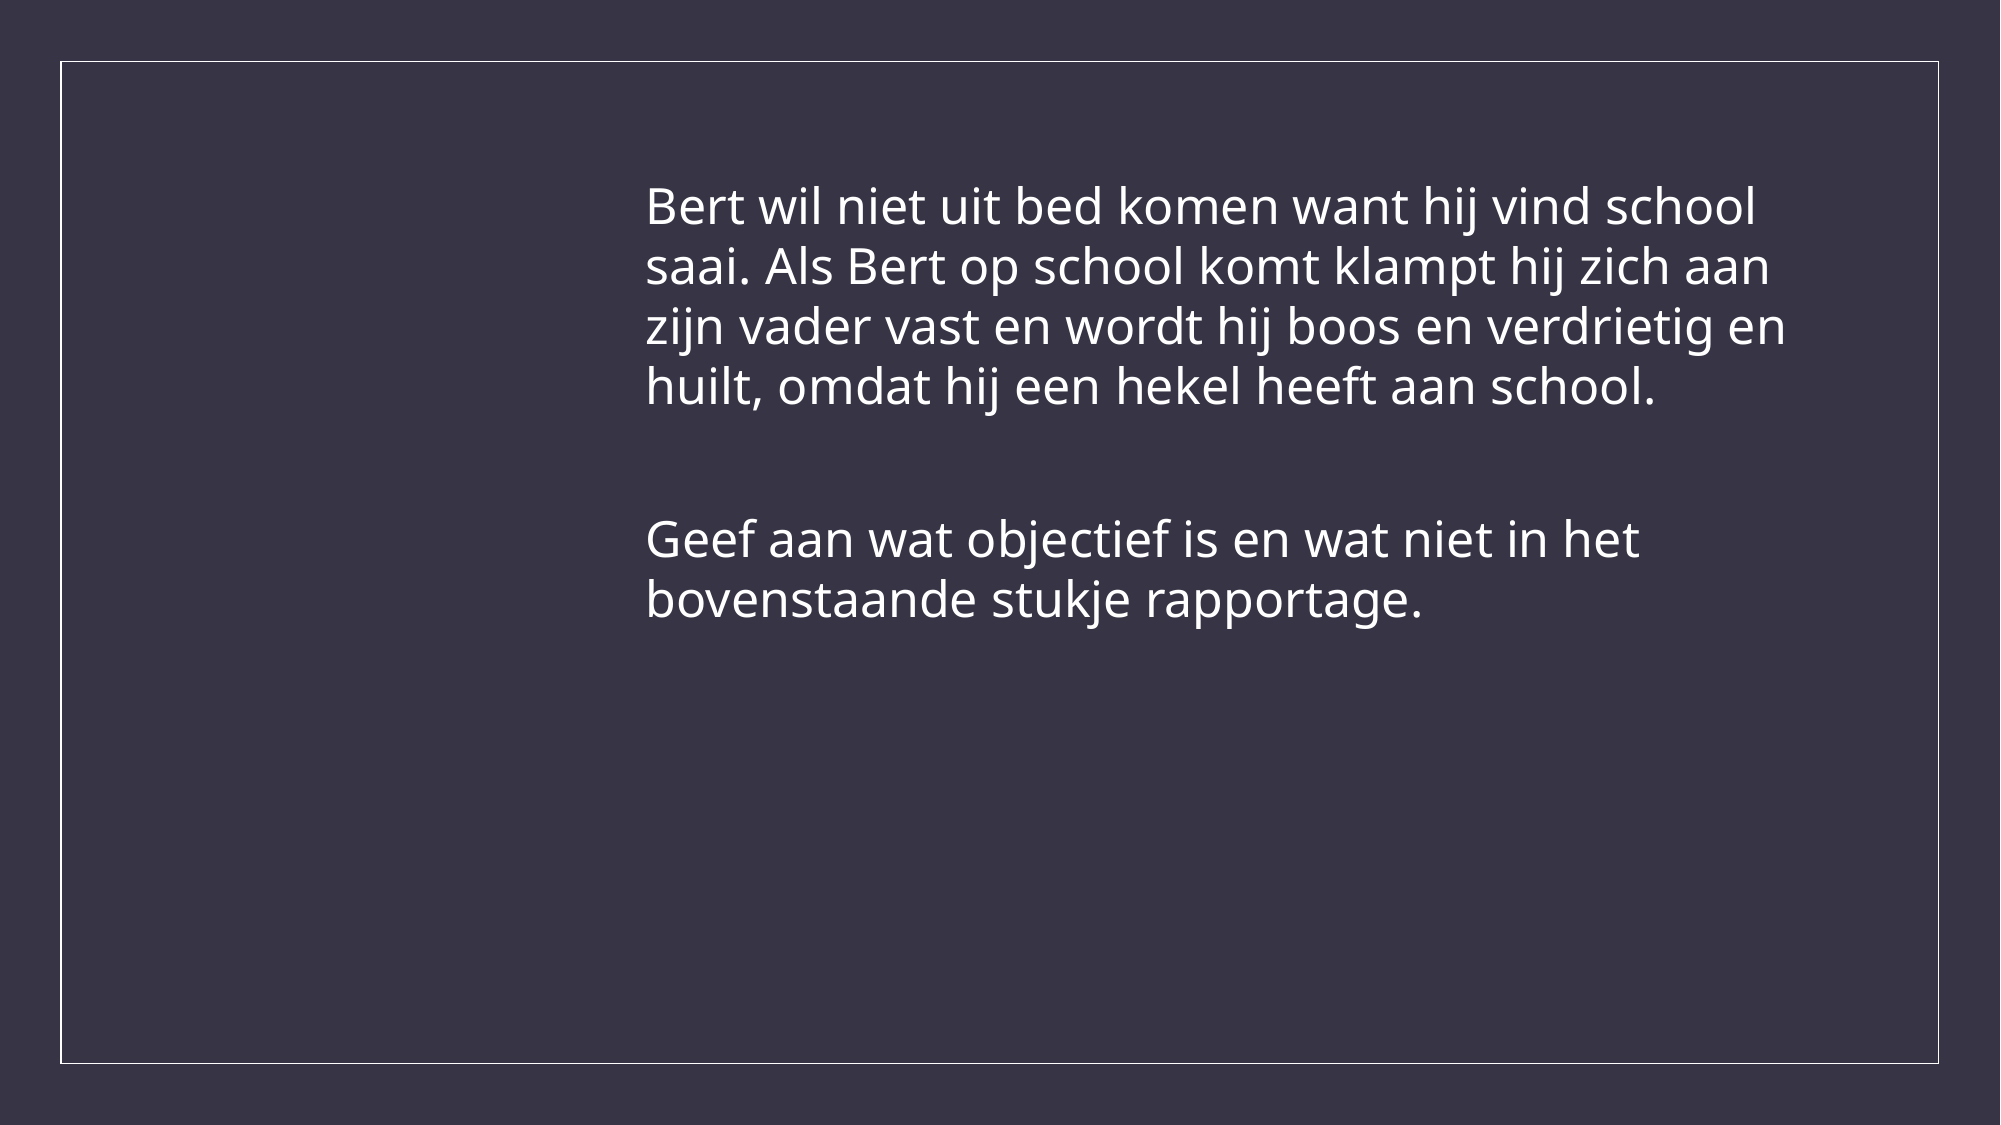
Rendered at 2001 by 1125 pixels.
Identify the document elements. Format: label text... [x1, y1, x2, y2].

text_box Bert wil niet uit bed komen want hij vind school saai. Als Bert op school komt klampt hij zich aan zijn vader vast en wordt hij boos en verdrietig en huilt, omdat hij een hekel heeft aan school. Geef aan wat objectief is en wat niet in het bovenstaande stukje rapportage. [630, 166, 1820, 945]
